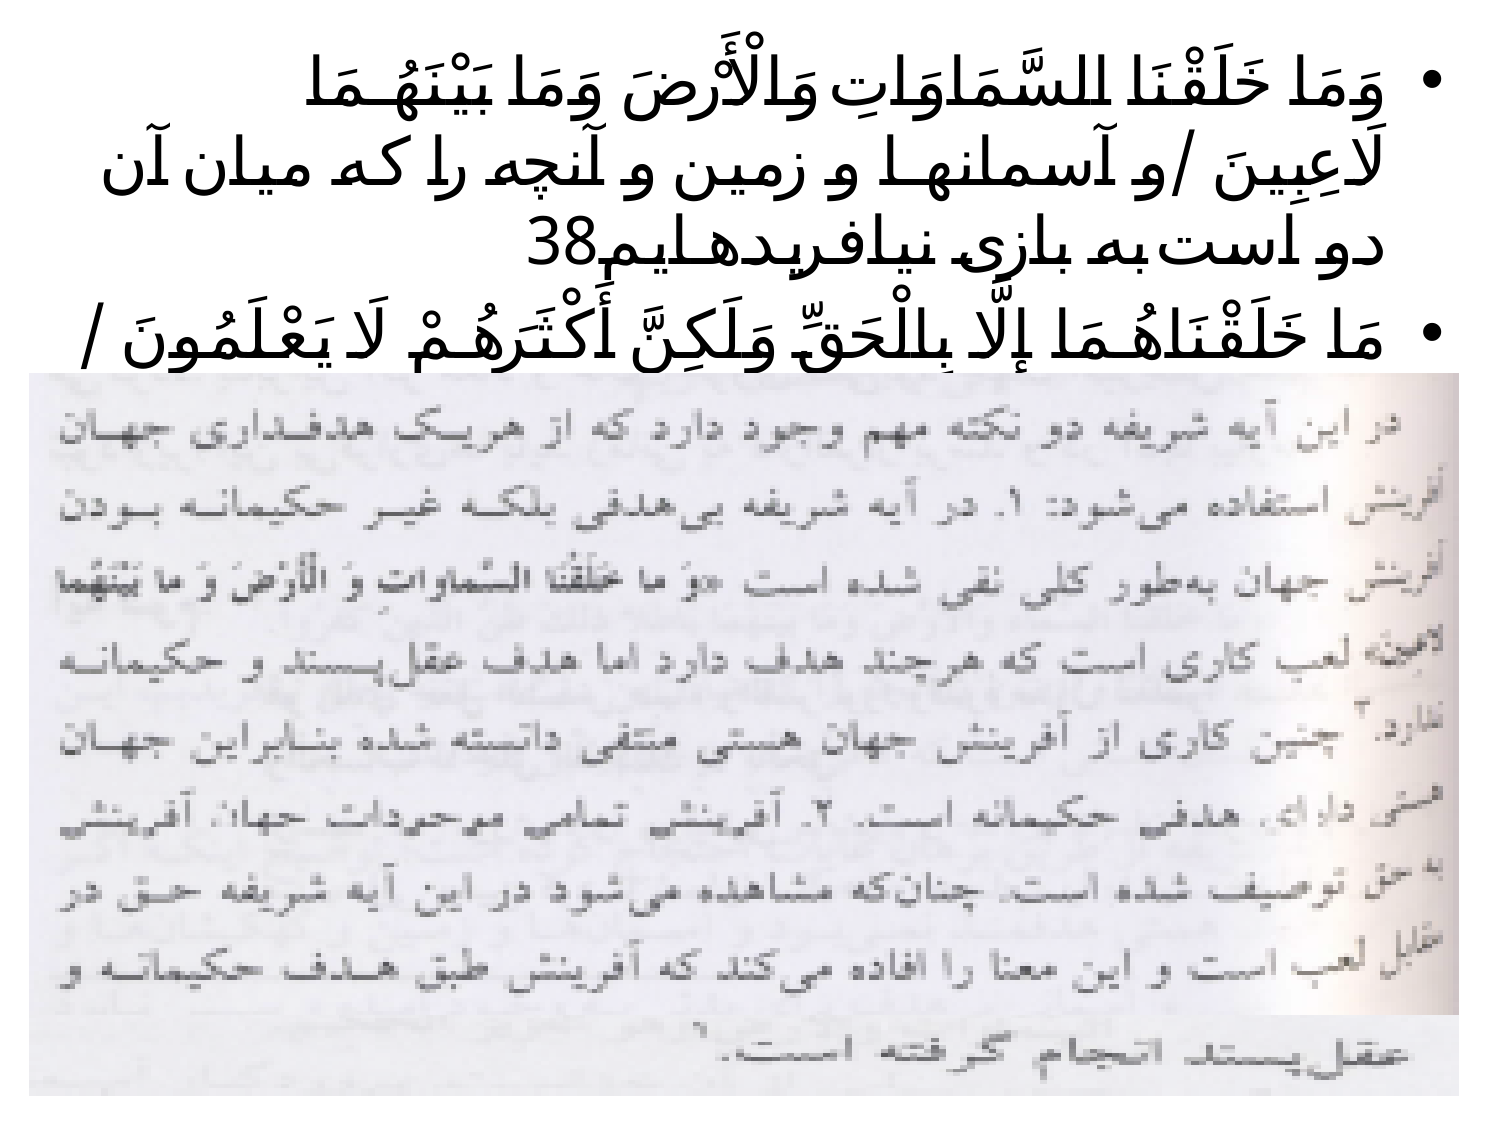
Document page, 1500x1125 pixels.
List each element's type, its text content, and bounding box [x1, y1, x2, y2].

list وَمَا خَلَقْنَا السَّمَاوَاتِ وَالْأَرْضَ وَمَا بَيْنَهُمَا لَاعِبِينَ /و آسمانها و زمين و آنچه را كه ميان آن دو است به بازى نيافريده‏ايم38 مَا خَلَقْنَاهُمَا إِلَّا بِالْحَقِّ وَلَكِنَّ أَكْثَرَهُمْ لَا يَعْلَمُونَ / آنها را جز به حق نيافريده‏ايم ليكن بيشترشان نمى‏دانند (39) [29, 30, 1459, 372]
picture [29, 373, 1459, 1096]
